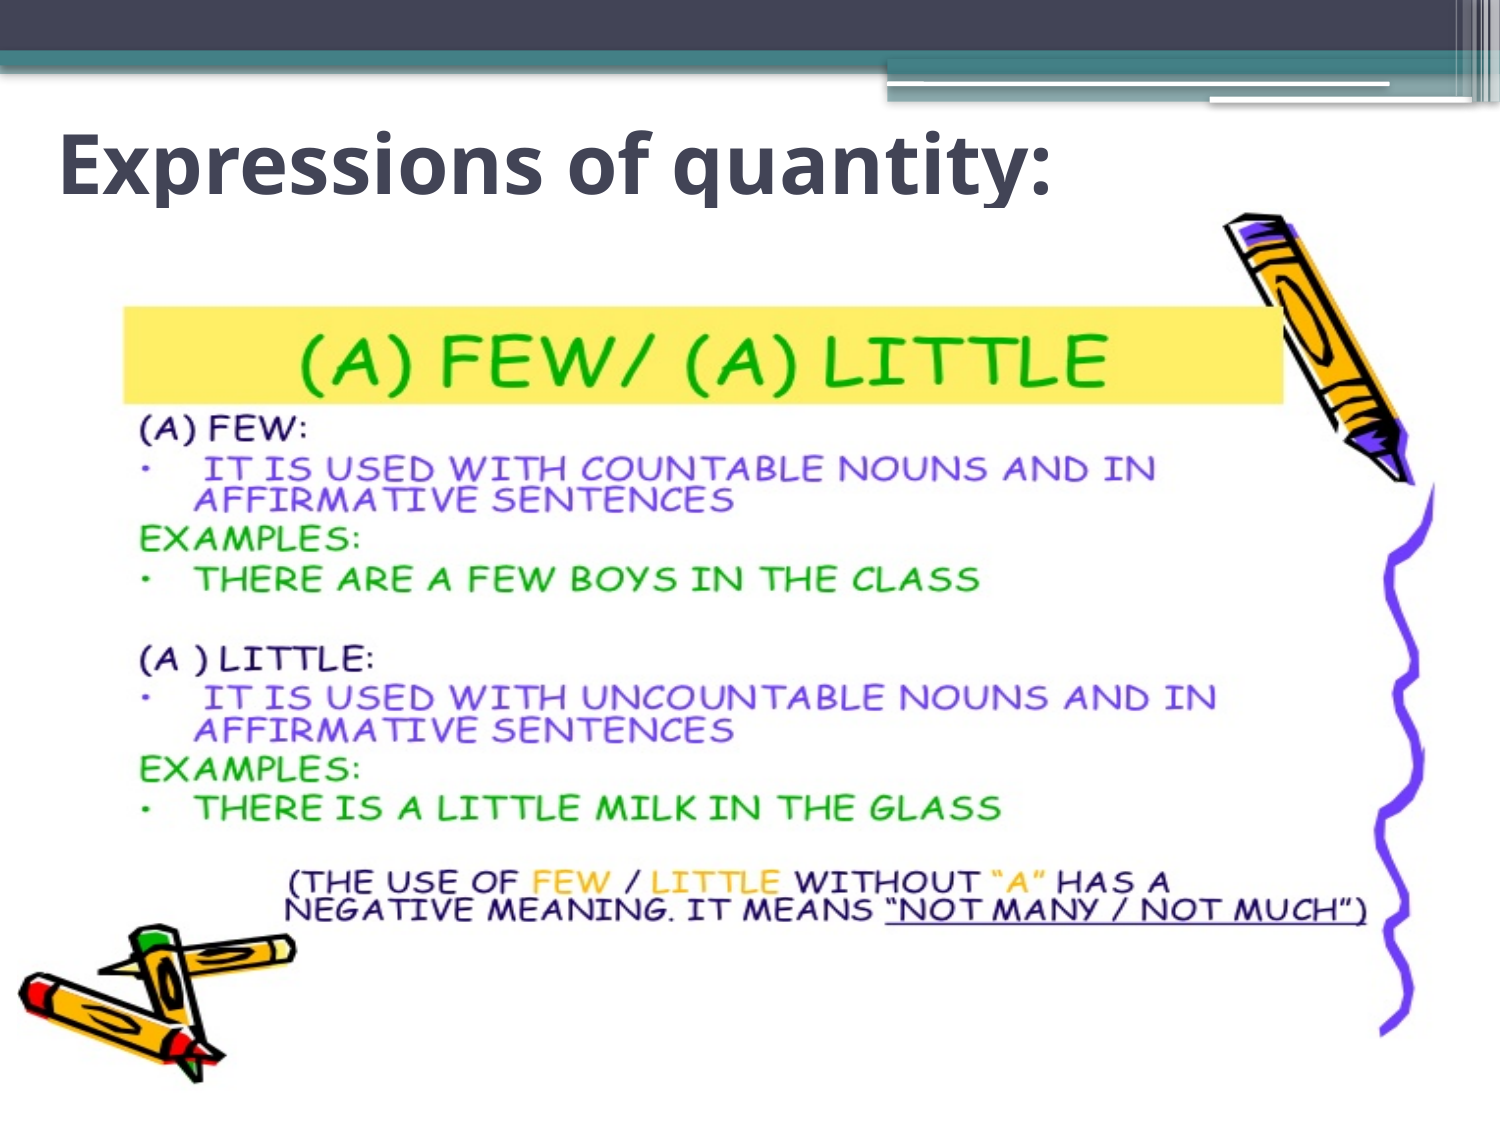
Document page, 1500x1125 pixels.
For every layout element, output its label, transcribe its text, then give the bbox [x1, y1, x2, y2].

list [17, 207, 1448, 1095]
title Expressions of quantity: [41, 90, 1425, 205]
